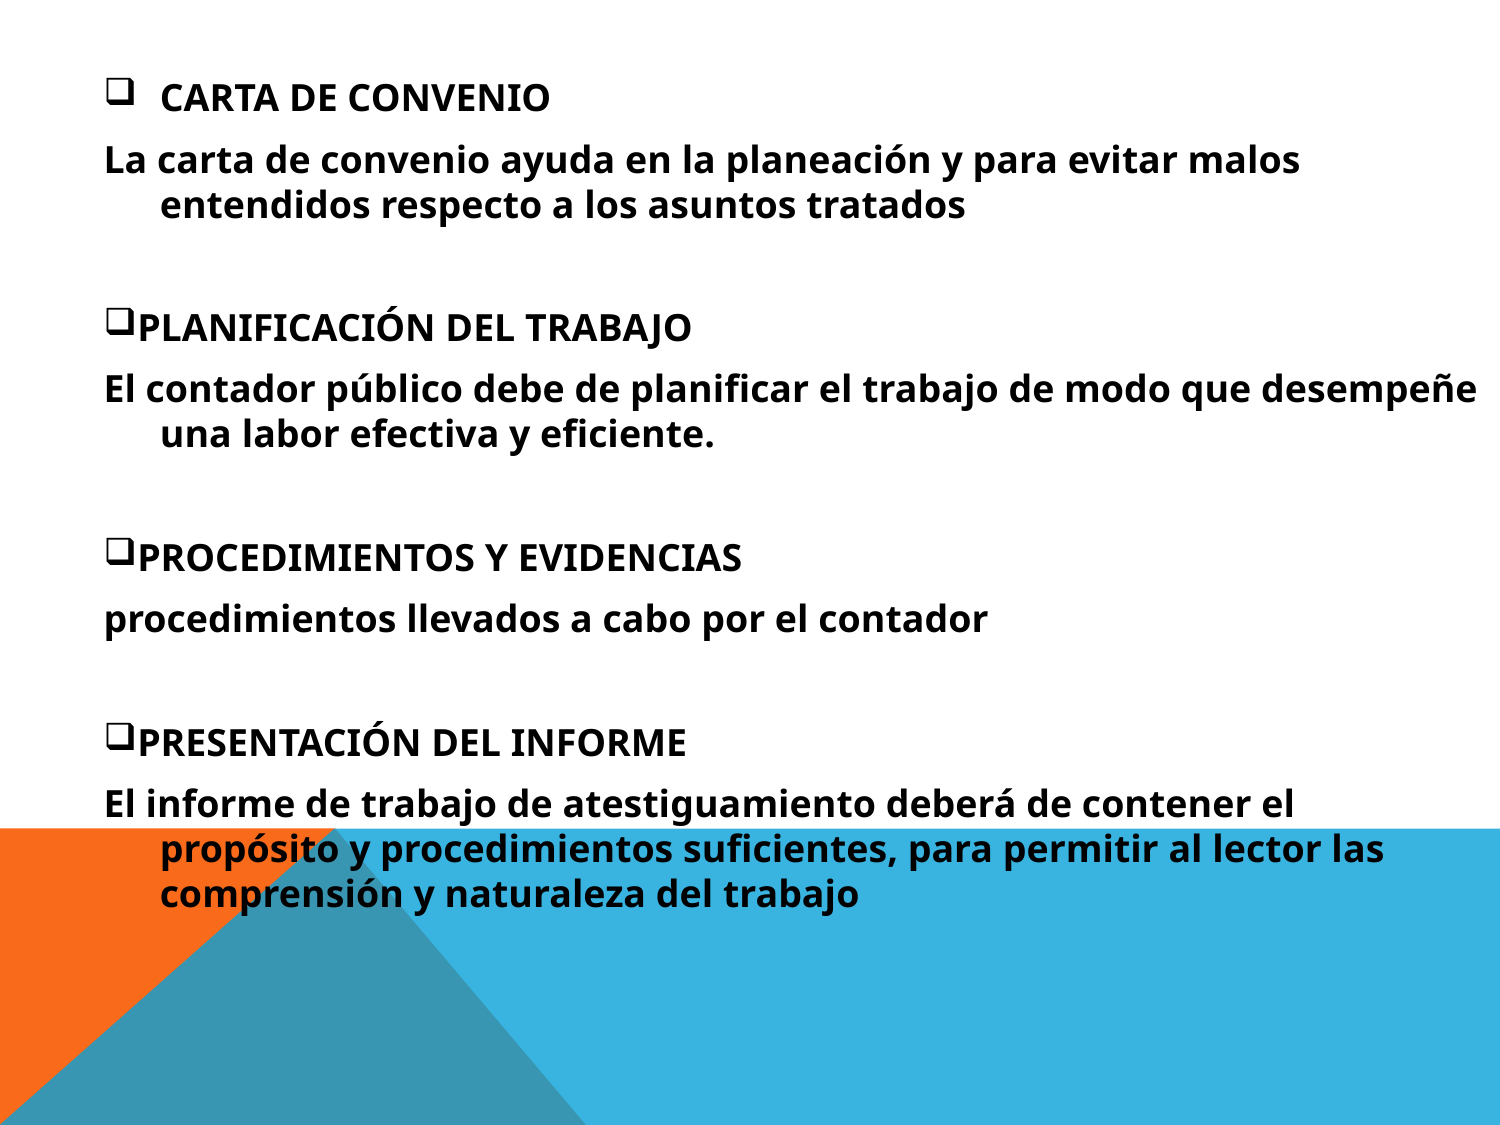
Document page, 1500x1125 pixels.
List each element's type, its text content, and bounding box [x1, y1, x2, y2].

list CARTA DE CONVENIO La carta de convenio ayuda en la planeación y para evitar malos entendidos respecto a los asuntos tratados PLANIFICACIÓN DEL TRABAJO El contador público debe de planificar el trabajo de modo que desempeñe una labor efectiva y eficiente. PROCEDIMIENTOS Y EVIDENCIAS procedimientos llevados a cabo por el contador PRESENTACIÓN DEL INFORME El informe de trabajo de atestiguamiento deberá de contener el propósito y procedimientos suficientes, para permitir al lector las comprensión y naturaleza del trabajo [88, 66, 1500, 988]
